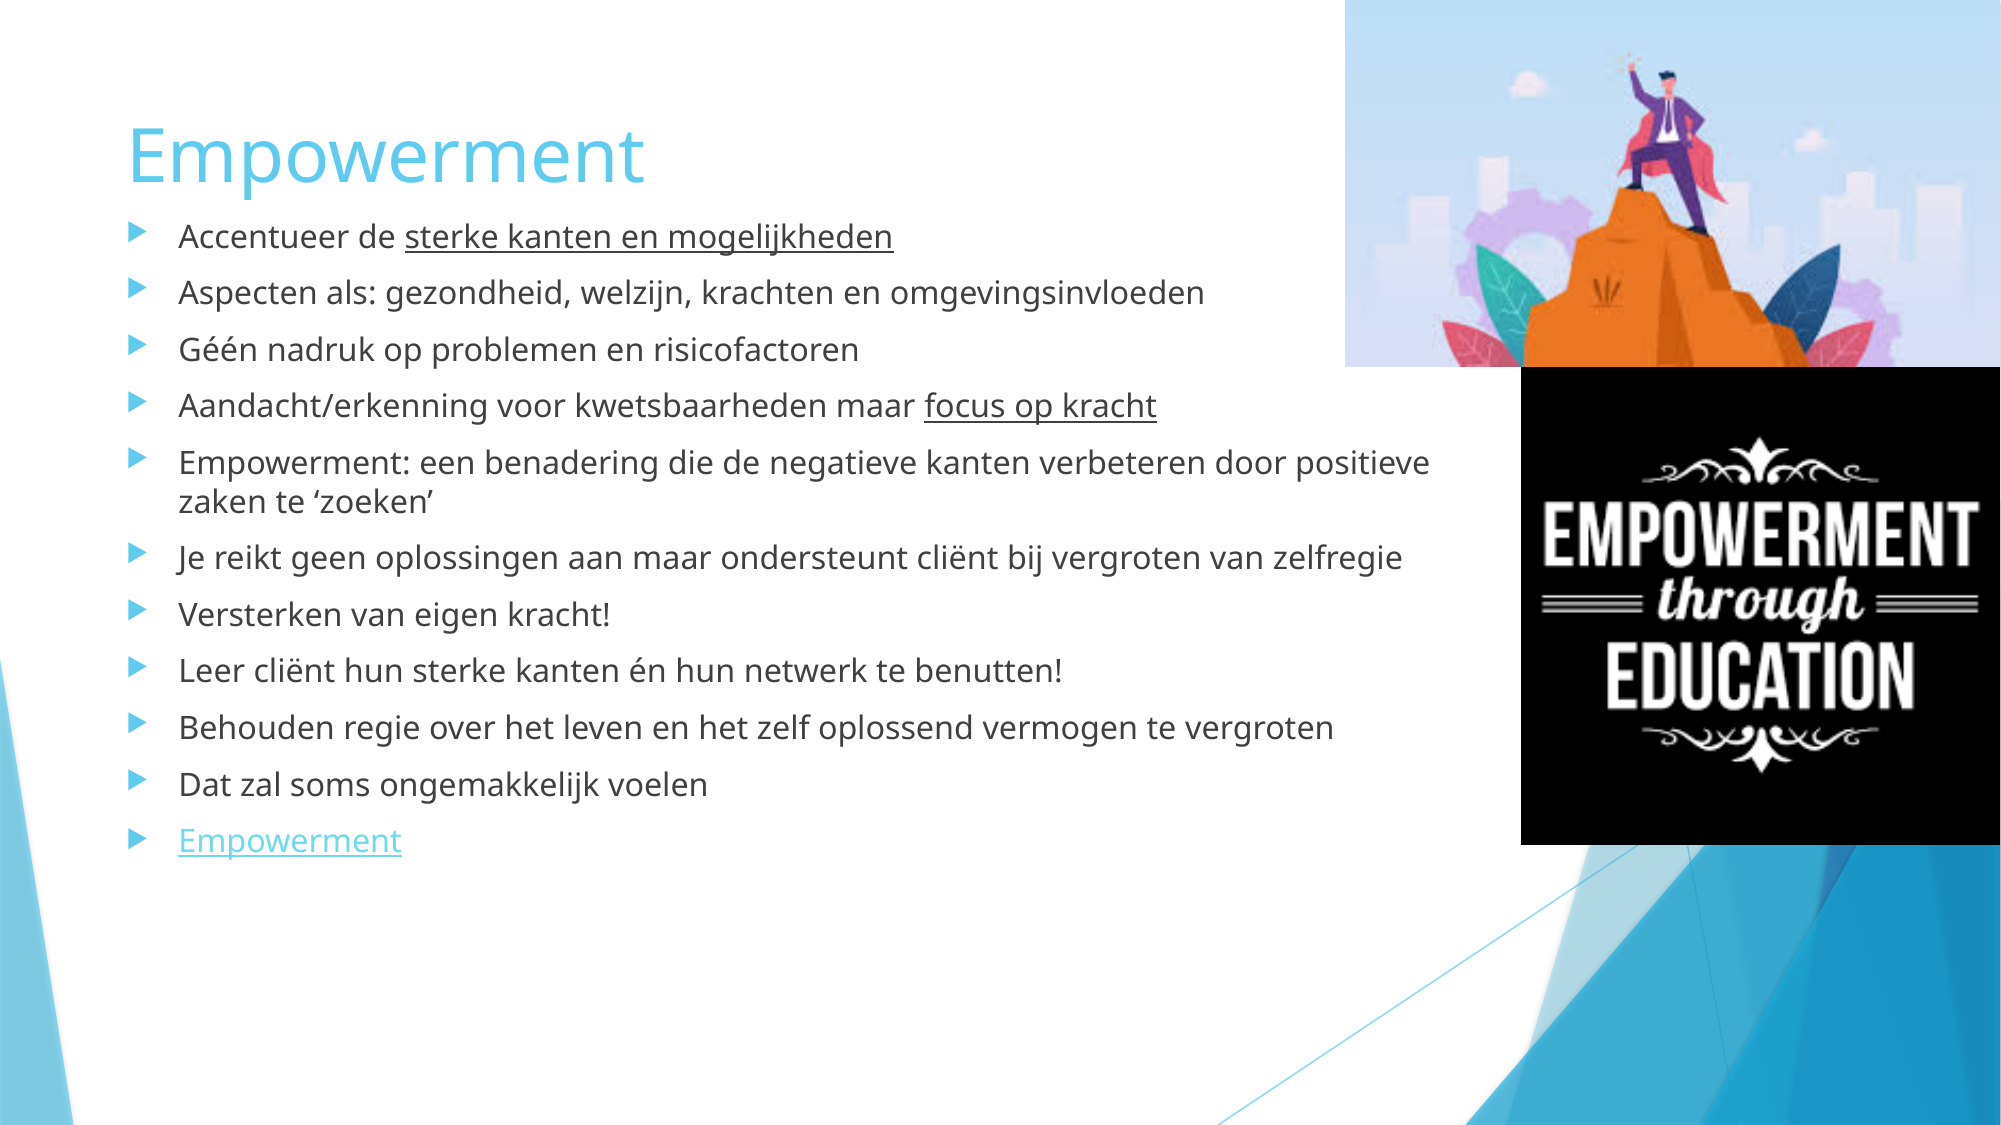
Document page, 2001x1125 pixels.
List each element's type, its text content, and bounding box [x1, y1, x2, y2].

list Accentueer de sterke kanten en mogelijkheden Aspecten als: gezondheid, welzijn, krachten en omgevingsinvloeden Géén nadruk op problemen en risicofactoren Aandacht/erkenning voor kwetsbaarheden maar focus op kracht Empowerment: een benadering die de negatieve kanten verbeteren door positieve zaken te ‘zoeken’ Je reikt geen oplossingen aan maar ondersteunt cliënt bij vergroten van zelfregie Versterken van eigen kracht! Leer cliënt hun sterke kanten én hun netwerk te benutten! Behouden regie over het leven en het zelf oplossend vermogen te vergroten Dat zal soms ongemakkelijk voelen Empowerment [111, 208, 1522, 877]
title Empowerment [111, 99, 1340, 208]
picture [1345, 0, 2000, 846]
